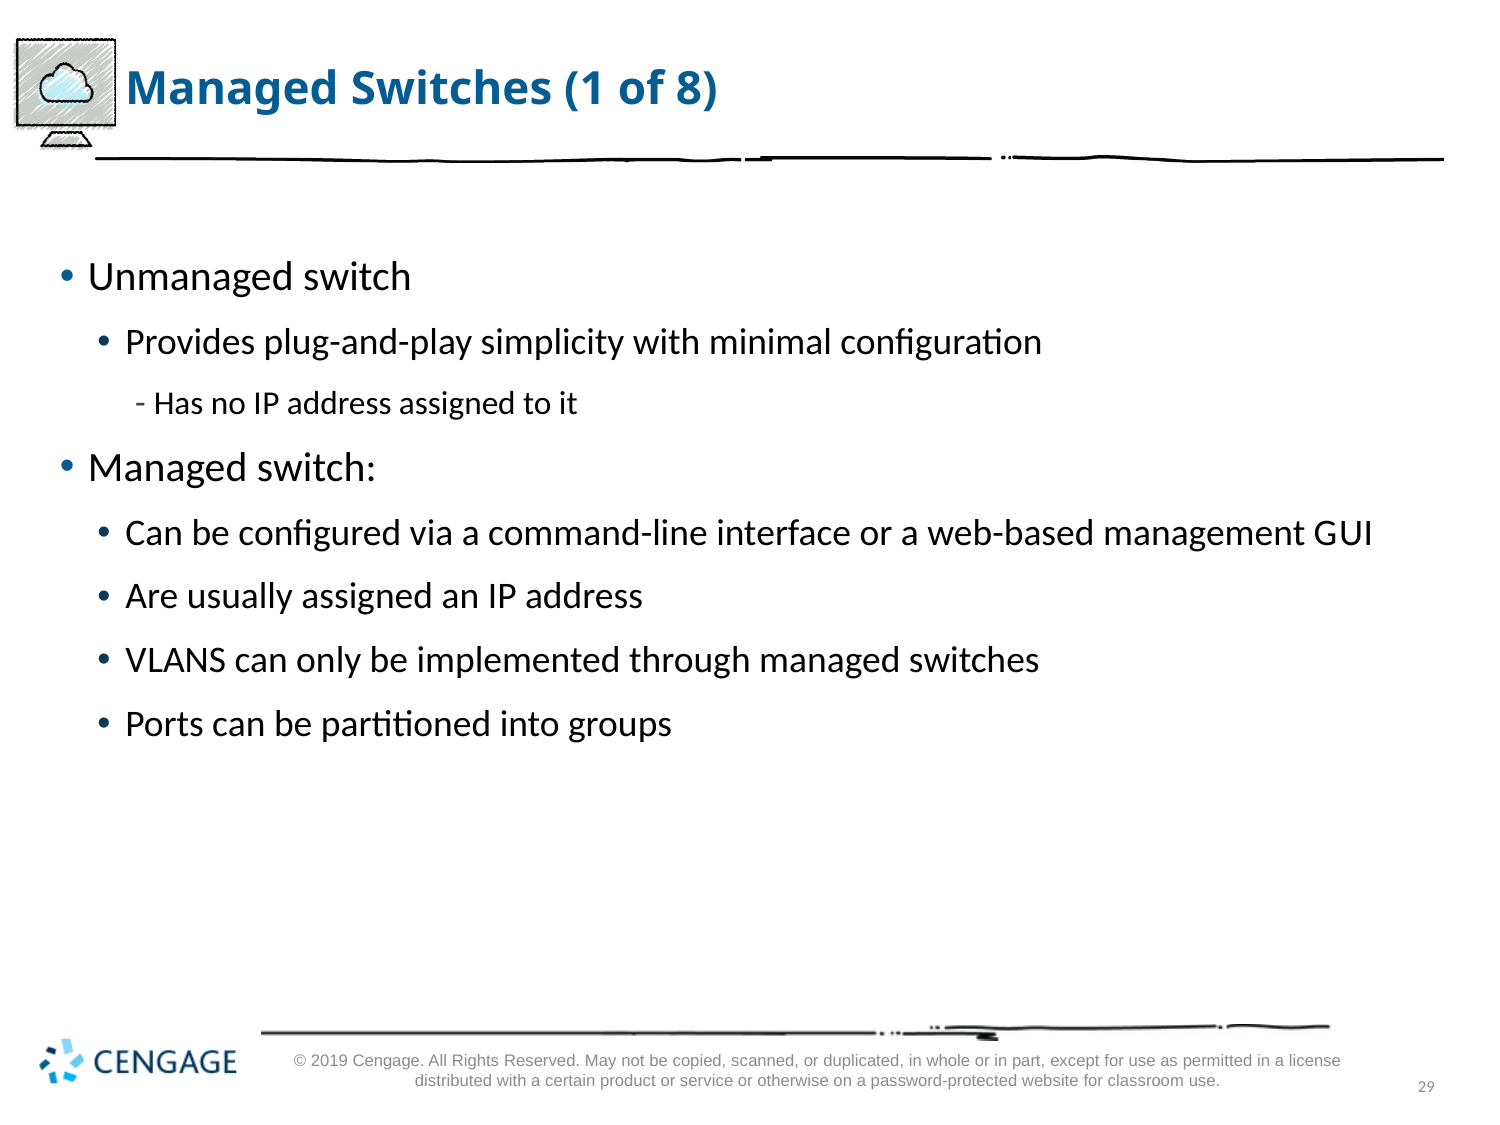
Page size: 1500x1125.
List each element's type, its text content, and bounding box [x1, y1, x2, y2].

list Unmanaged switch Provides plug-and-play simplicity with minimal configuration Has no I P address assigned to it Managed switch: Can be configured via a command-line interface or a web-based management G U I Are usually assigned an IP address V LANS can only be implemented through managed switches Ports can be partitioned into groups [59, 252, 1441, 750]
picture [13, 36, 117, 151]
title Managed Switches (1 of 8) [125, 66, 1442, 116]
picture [19, 1025, 249, 1096]
picture [261, 1024, 1331, 1041]
picture [95, 155, 1444, 163]
footer © 2019 Cengage. All Rights Reserved. May not be copied, scanned, or duplicated, in whole or in part, except for use as permitted in a license distributed with a certain product or service or otherwise on a password-protected website for classroom use. [262, 1050, 1375, 1091]
